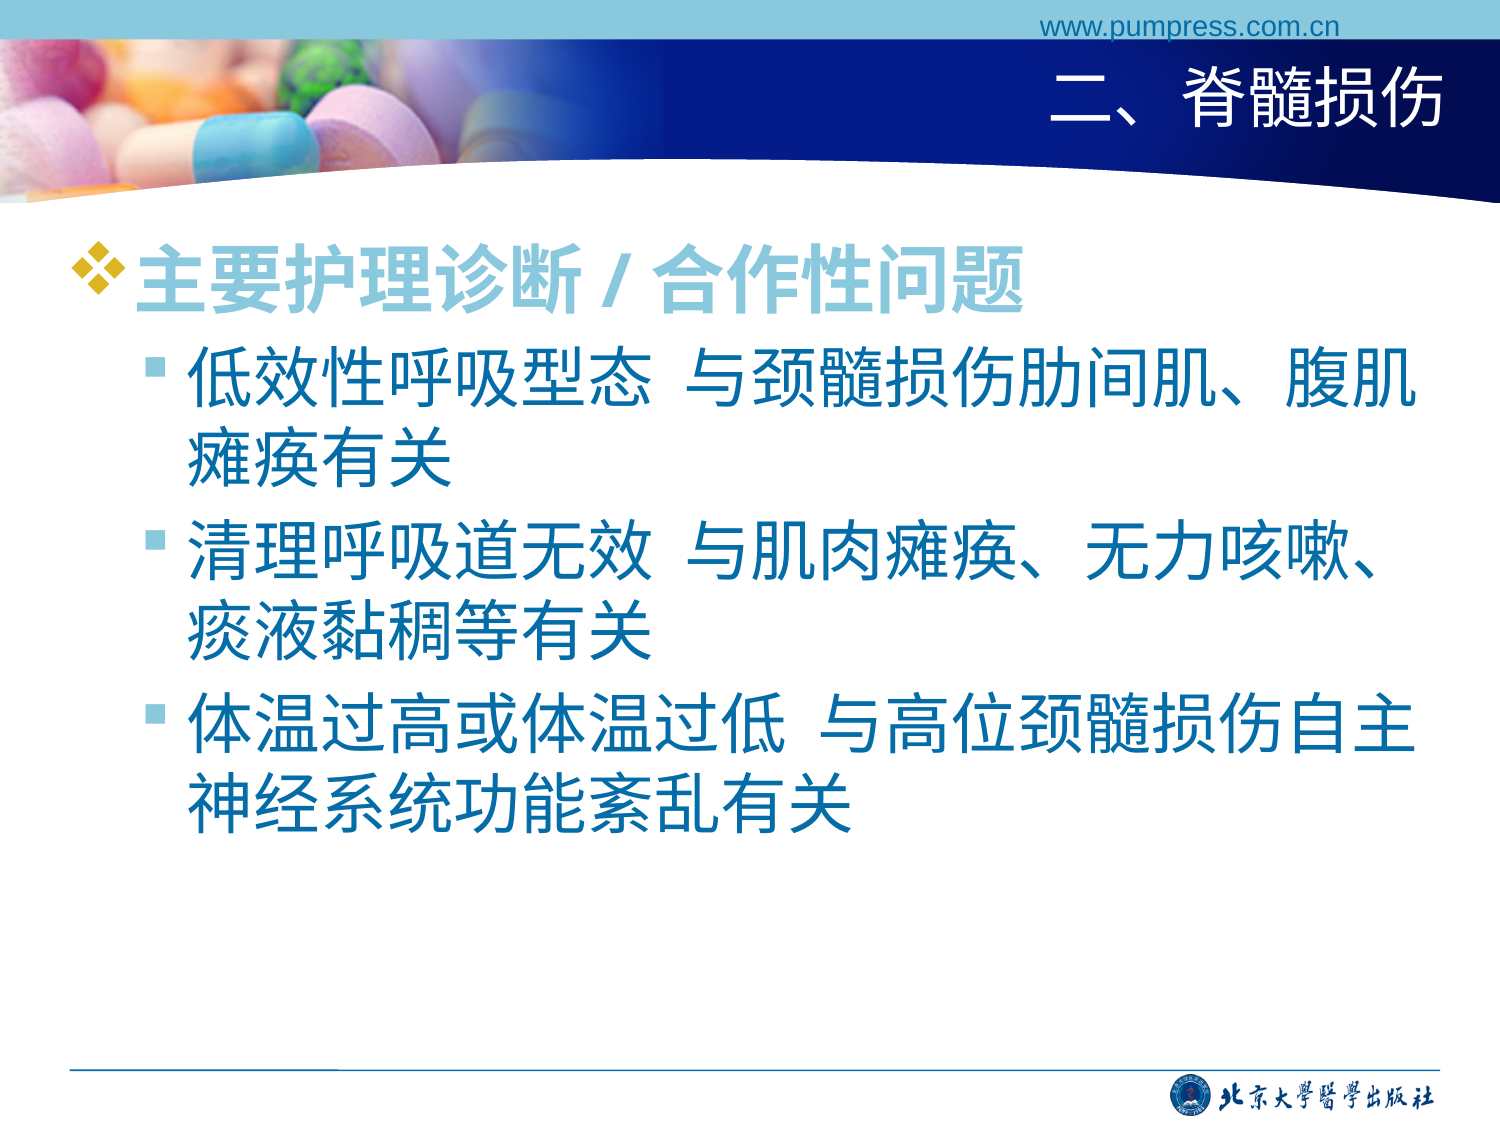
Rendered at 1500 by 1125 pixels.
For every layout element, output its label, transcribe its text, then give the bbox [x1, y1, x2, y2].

slide_number www.pumpress.com.cn [1025, 0, 1463, 38]
title 二、脊髓损伤 [137, 49, 1463, 143]
picture [1170, 1074, 1436, 1118]
list 主要护理诊断/合作性问题 低效性呼吸型态 与颈髓损伤肋间肌、腹肌瘫痪有关 清理呼吸道无效 与肌肉瘫痪、无力咳嗽、痰液黏稠等有关 体温过高或体温过低 与高位颈髓损伤自主神经系统功能紊乱有关 [49, 224, 1463, 1026]
picture [0, 40, 1500, 203]
